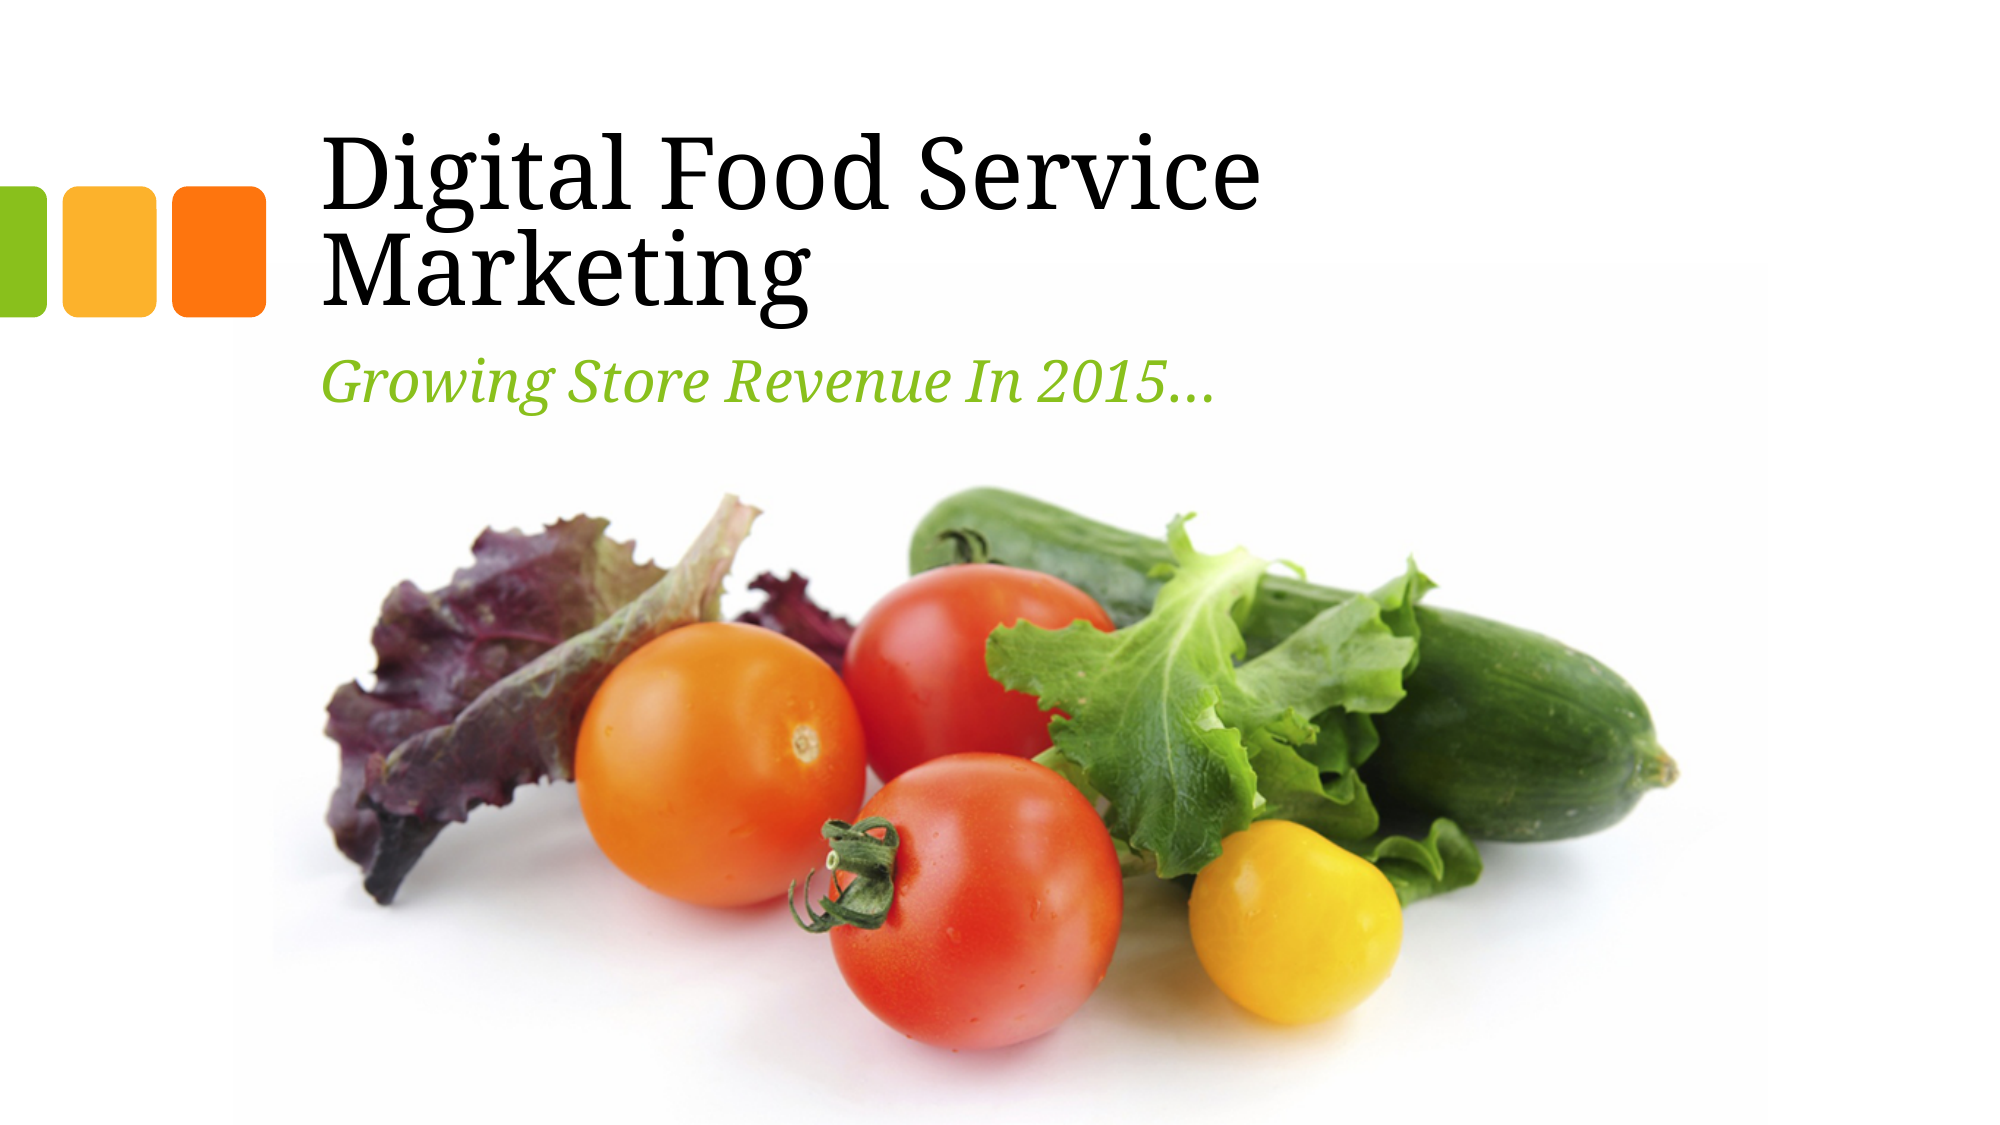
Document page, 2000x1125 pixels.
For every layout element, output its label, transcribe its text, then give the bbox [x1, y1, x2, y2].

picture [0, 0, 2000, 1125]
subtitle Growing Store Revenue In 2015… [299, 342, 1850, 489]
title Digital Food Service Marketing [299, 59, 1800, 335]
